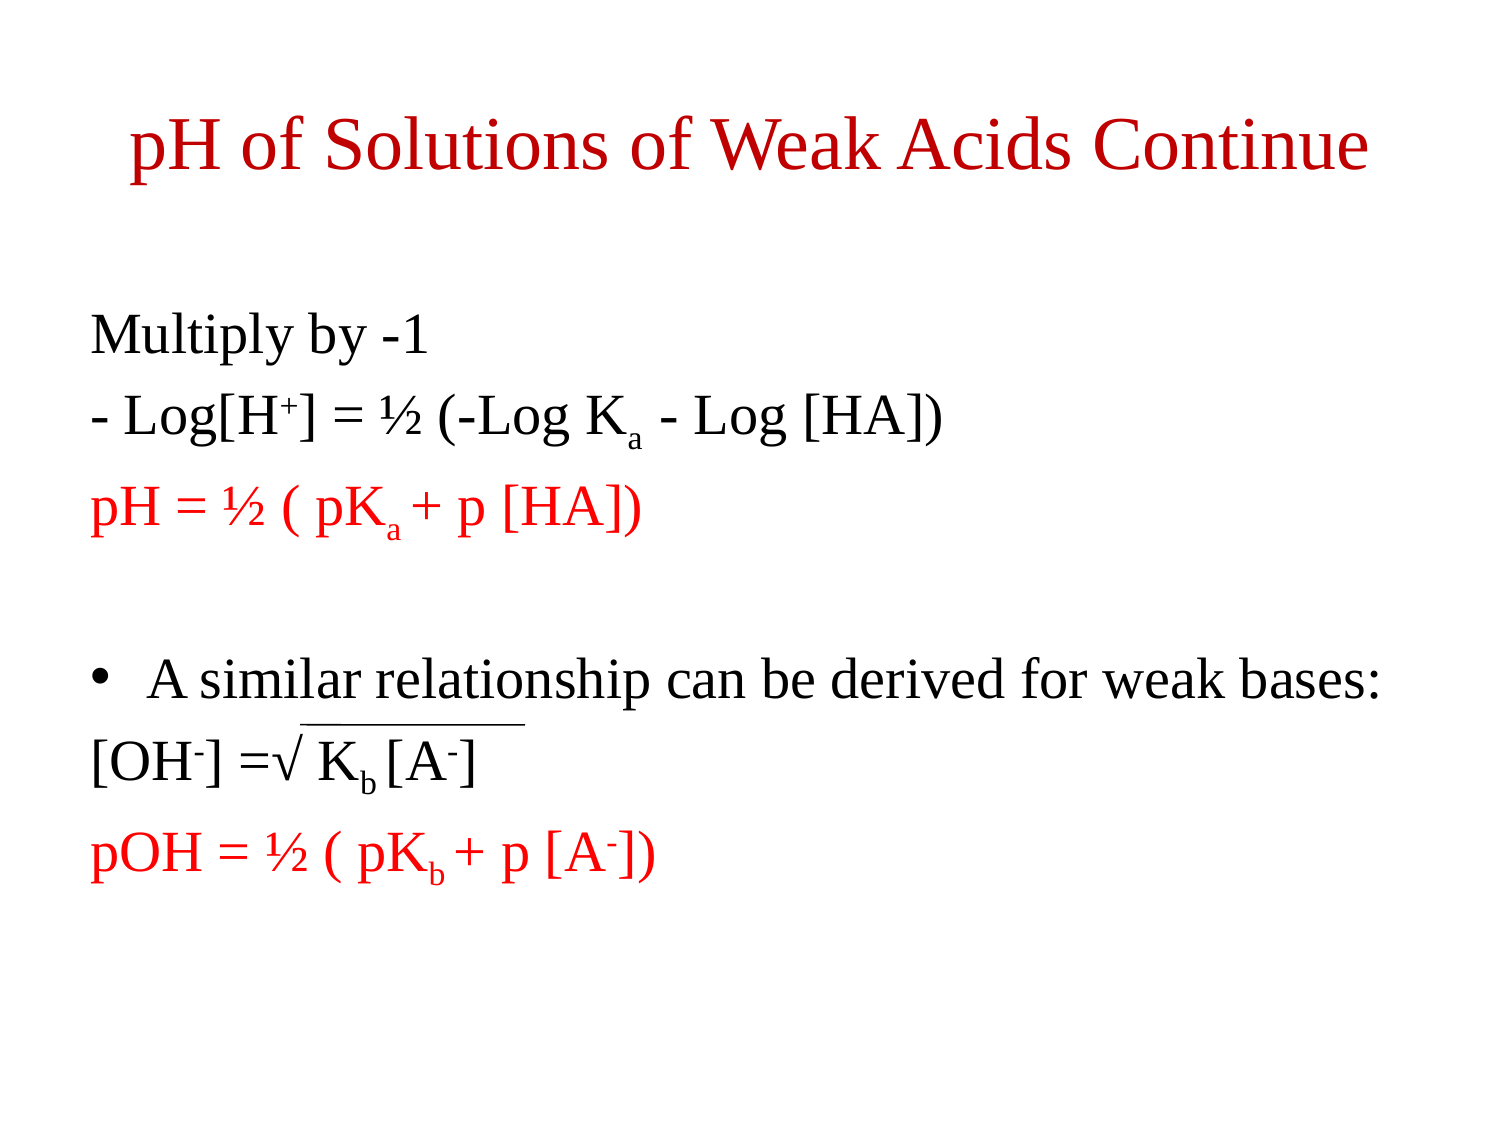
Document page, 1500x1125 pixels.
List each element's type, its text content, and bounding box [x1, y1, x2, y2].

list Multiply by -1 - Log[H+] = ½ (-Log Ka - Log [HA]) pH = ½ ( pKa + p [HA]) A similar relationship can be derived for weak bases: [OH-] =√ Kb [A-] pOH = ½ ( pKb + p [A-]) [75, 287, 1425, 988]
title pH of Solutions of Weak Acids Continue [75, 45, 1425, 233]
